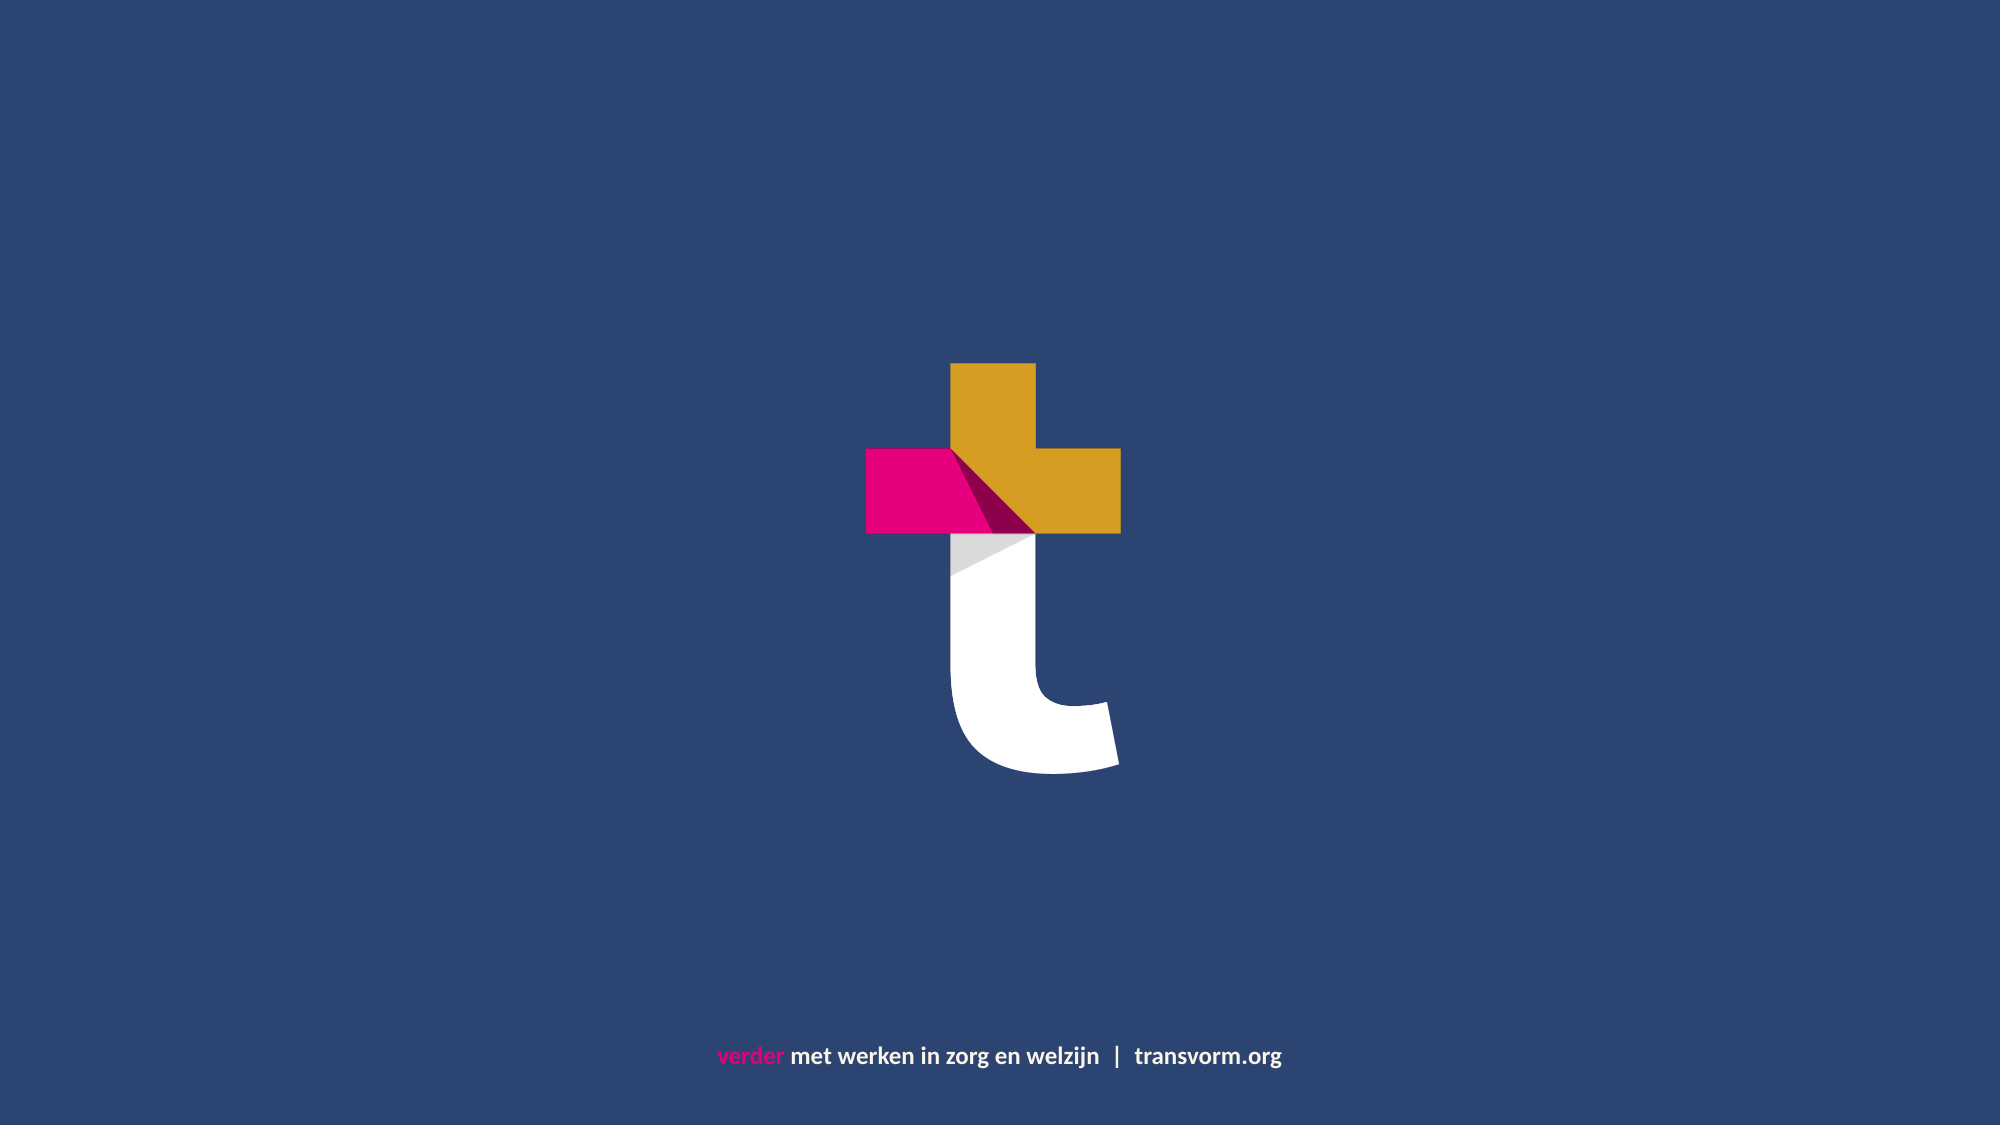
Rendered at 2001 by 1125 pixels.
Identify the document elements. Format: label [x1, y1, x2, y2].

picture [866, 363, 1121, 774]
